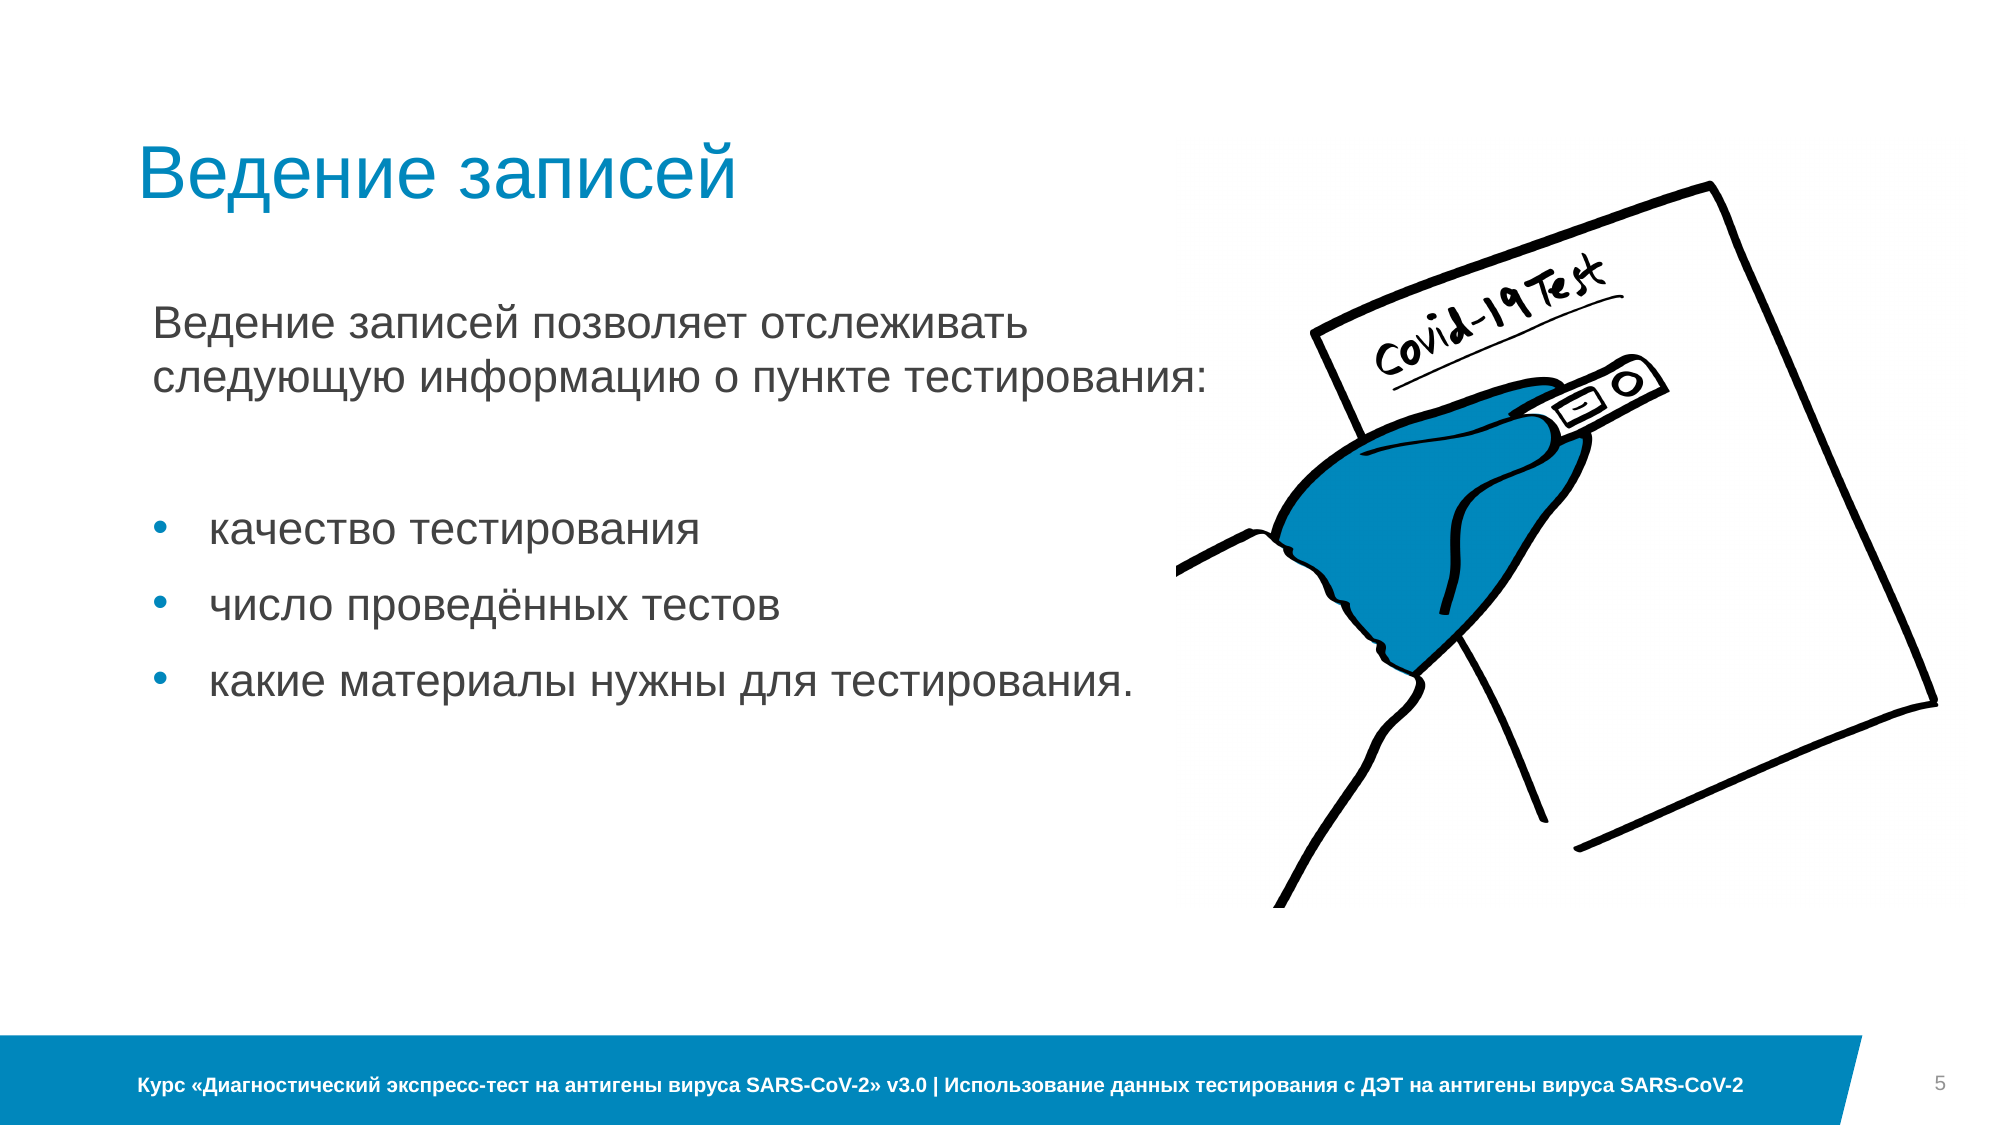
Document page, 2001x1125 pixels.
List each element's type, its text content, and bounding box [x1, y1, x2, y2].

list Ведение записей позволяет отслеживать следующую информацию о пункте тестирования: качество тестирования число проведённых тестов какие материалы нужны для тестирования. [137, 284, 1246, 1014]
footer Курс «Диагностический экспресс-тест на антигены вируса SARS-CoV-2» v3.0 | Использование данных тестирования с ДЭТ на антигены вируса SARS-CoV-2 [137, 1042, 1815, 1125]
title Ведение записей [137, 59, 1863, 215]
slide_number 5 [1862, 1035, 1947, 1125]
picture [1176, 137, 1968, 908]
